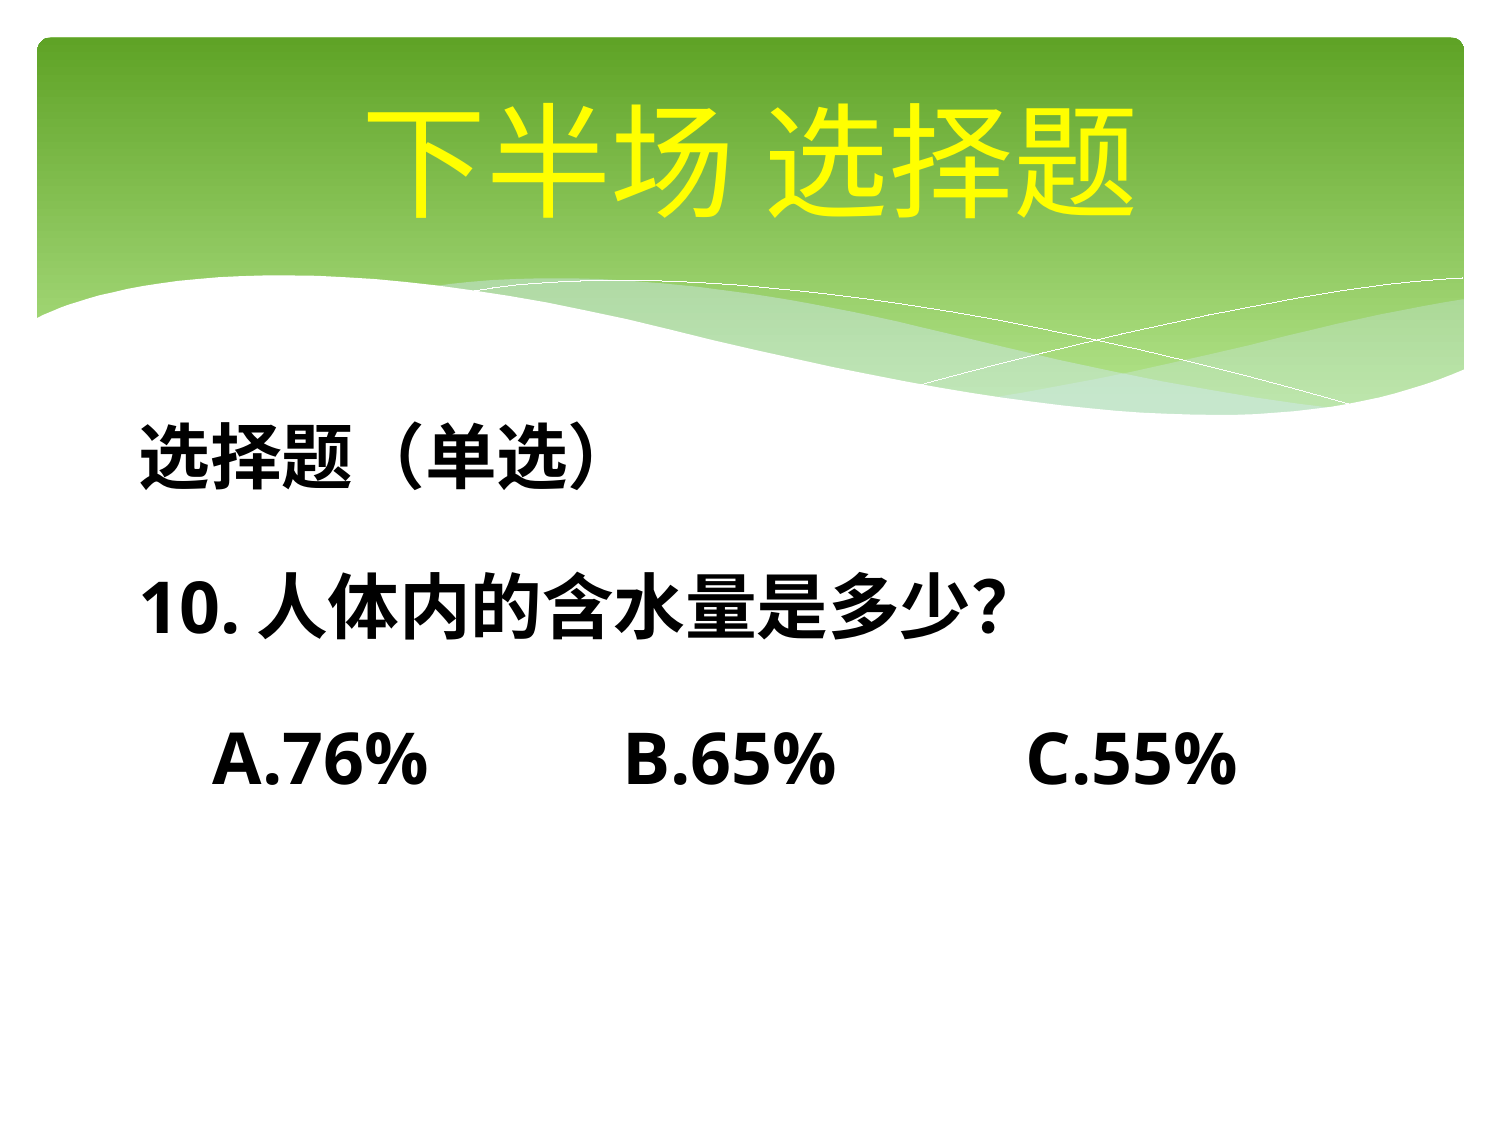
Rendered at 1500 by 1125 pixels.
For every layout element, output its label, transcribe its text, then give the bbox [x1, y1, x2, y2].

list 选择题（单选） 10.人体内的含水量是多少？ A.76% B.65% C.55% [123, 361, 1459, 970]
title 下半场 选择题 [75, 55, 1425, 261]
